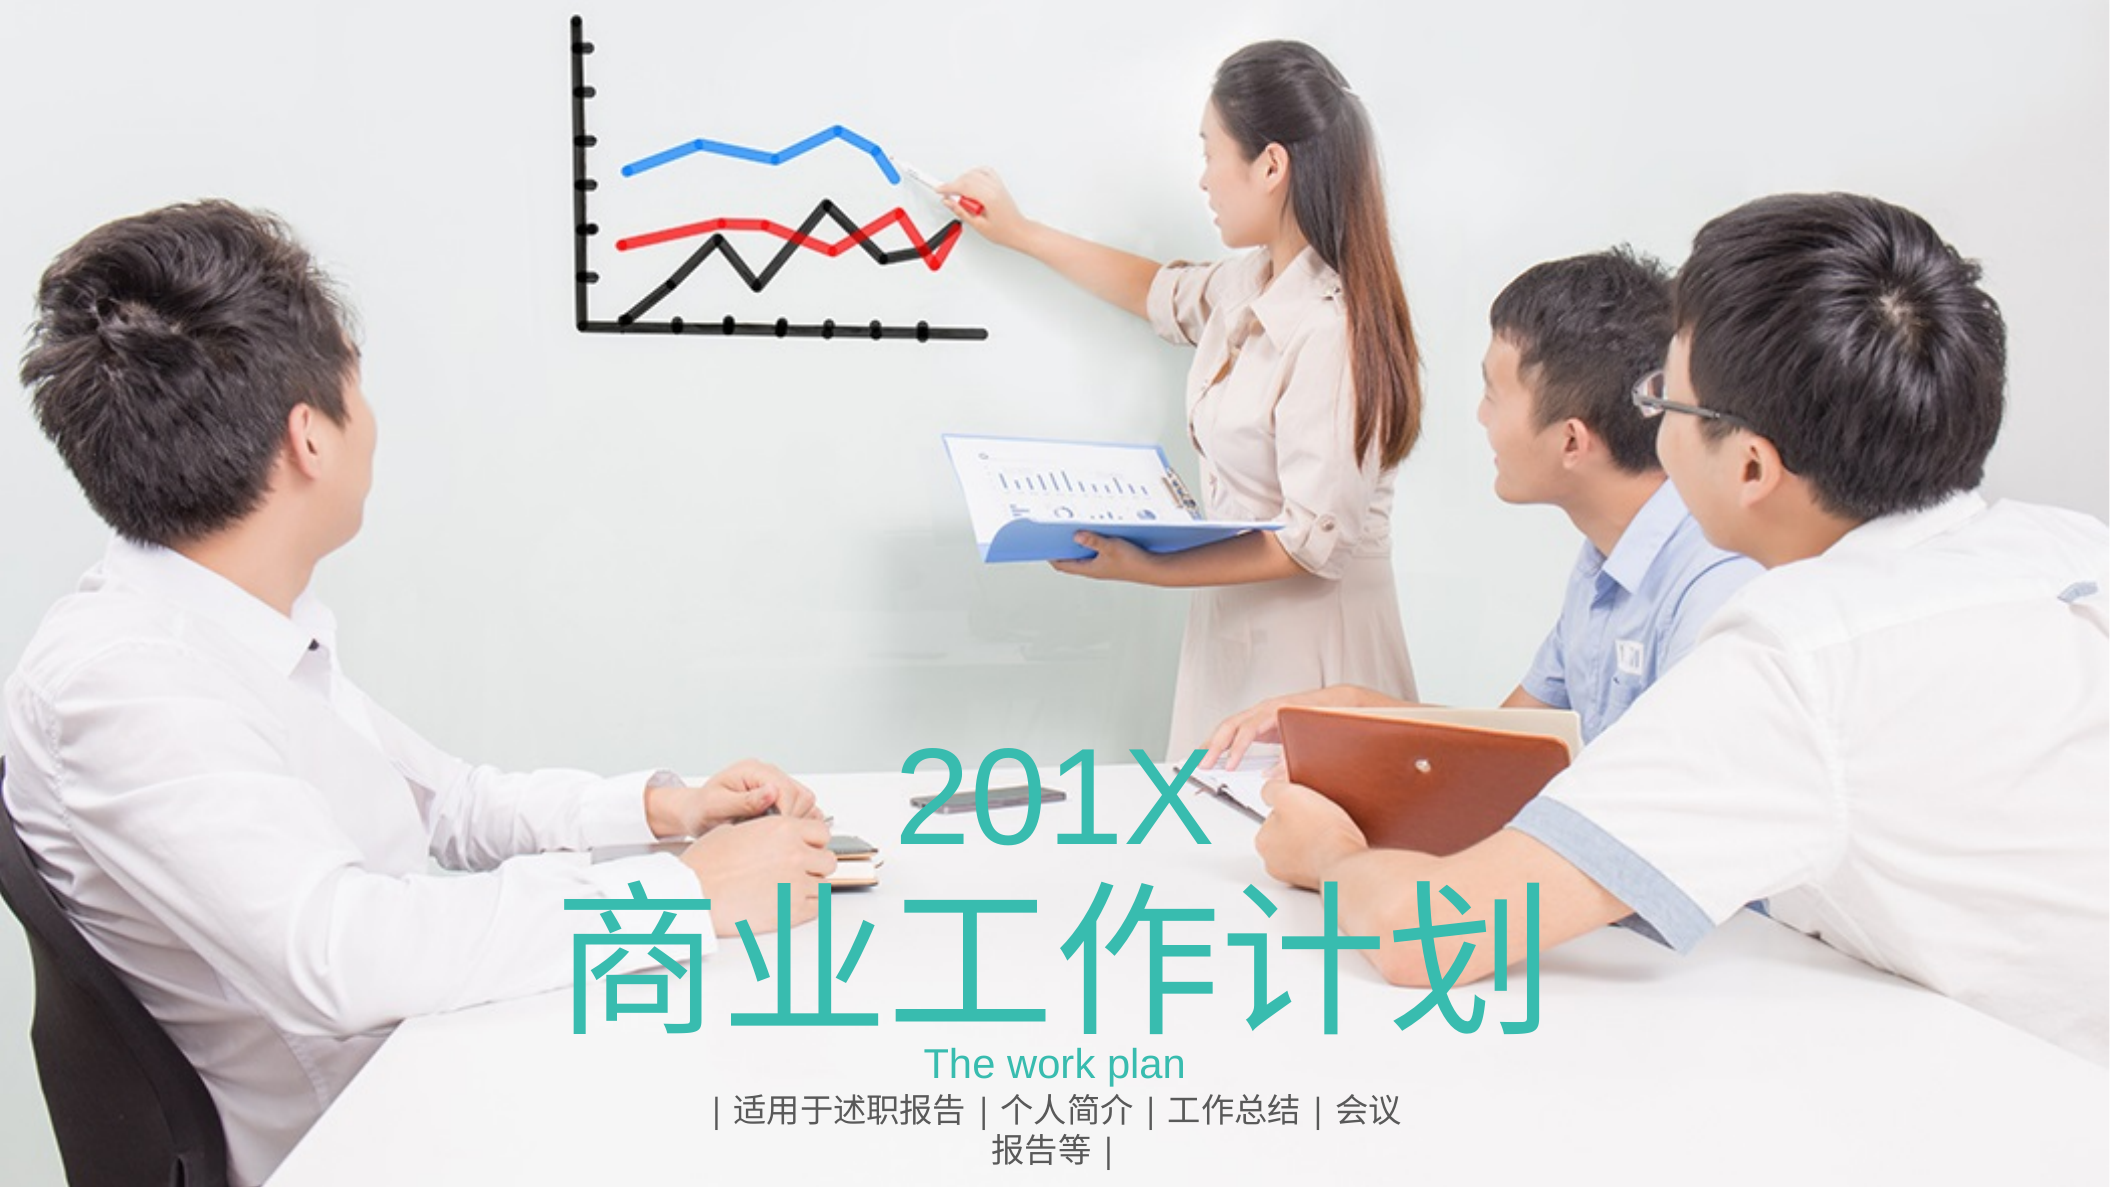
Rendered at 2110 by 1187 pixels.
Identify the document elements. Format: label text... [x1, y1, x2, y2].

text_box 201X [871, 699, 1238, 847]
text_box The work plan [723, 1063, 1387, 1081]
text_box 商业工作计划 [422, 847, 1687, 1063]
text_box [0, 0, 2110, 1187]
text_box |适用于述职报告|个人简介|工作总结|会议报告等| [679, 1081, 1430, 1177]
